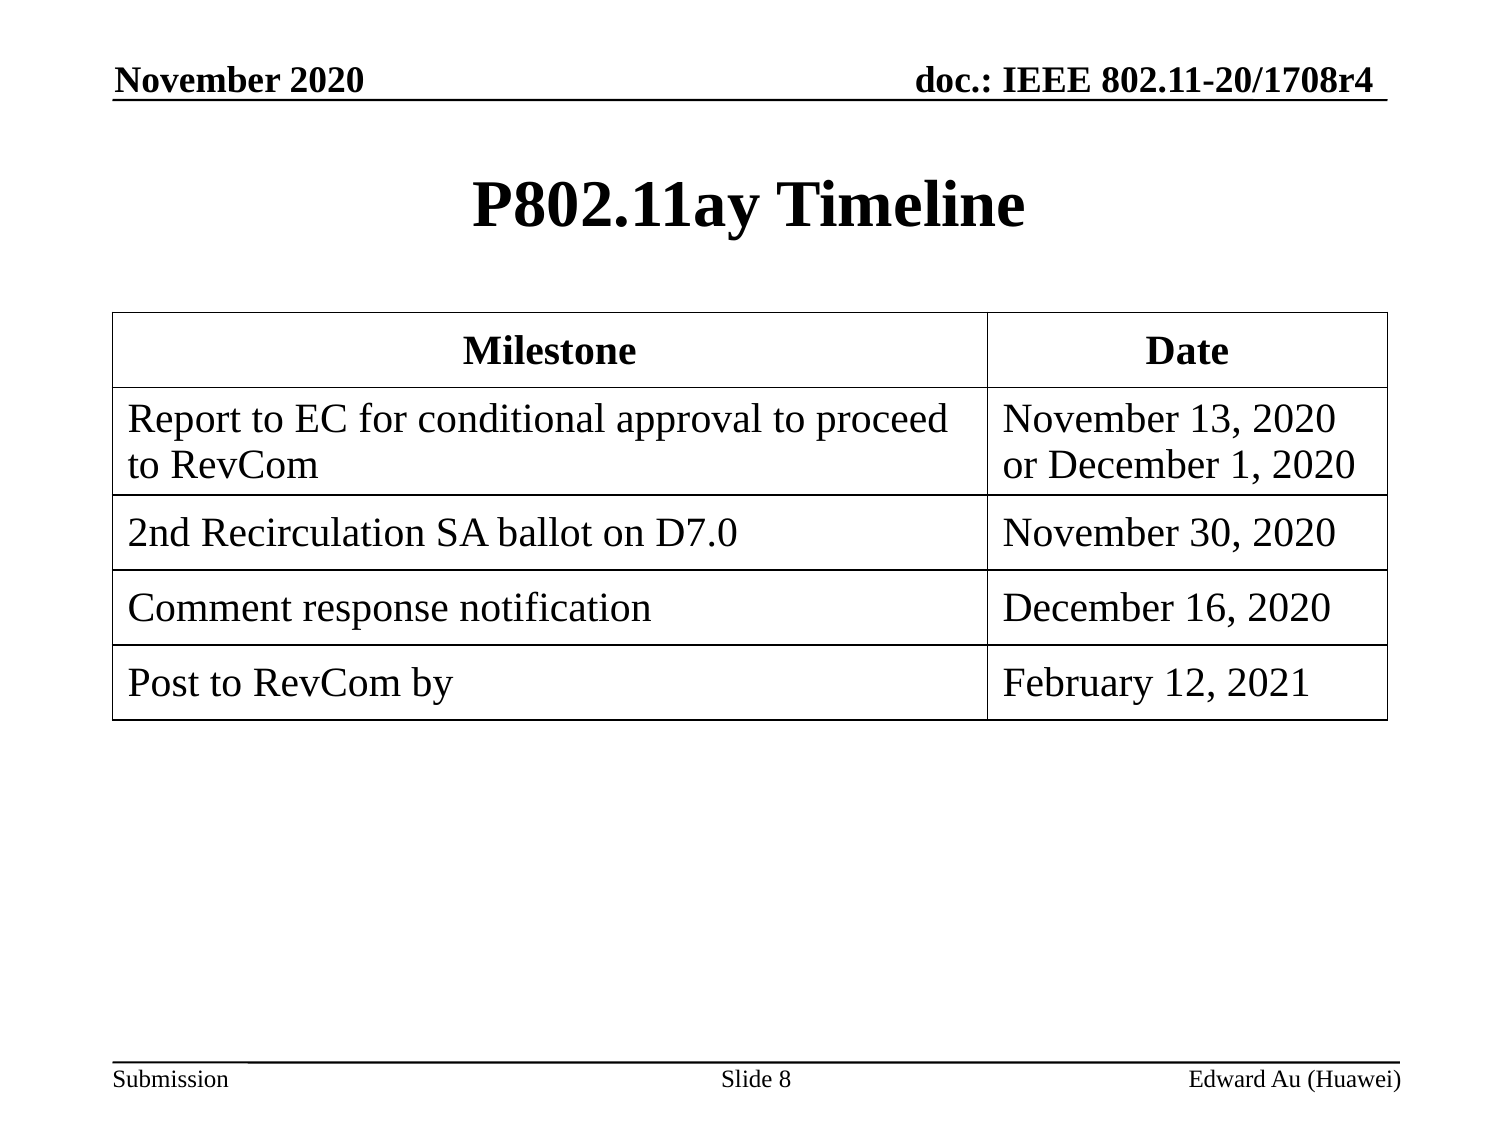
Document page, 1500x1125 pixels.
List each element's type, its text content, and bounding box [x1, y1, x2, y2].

table_cell Report to EC for conditional approval to proceed to RevCom [113, 388, 987, 494]
table_header Milestone [113, 313, 987, 387]
slide_number Slide 8 [712, 1061, 800, 1093]
title P802.11ay Timeline [112, 112, 1388, 288]
table_cell Comment response notification [113, 571, 987, 644]
table_cell Post to RevCom by [113, 646, 987, 719]
table_cell November 30, 2020 [988, 496, 1387, 569]
table_cell November 13, 2020 or December 1, 2020 [988, 388, 1387, 494]
table_header Date [988, 313, 1387, 387]
footer Edward Au (Huawei) [1185, 1061, 1402, 1093]
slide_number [114, 54, 368, 101]
table_cell December 16, 2020 [988, 571, 1387, 644]
table_cell February 12, 2021 [988, 646, 1387, 719]
table_cell 2nd Recirculation SA ballot on D7.0 [113, 496, 987, 569]
